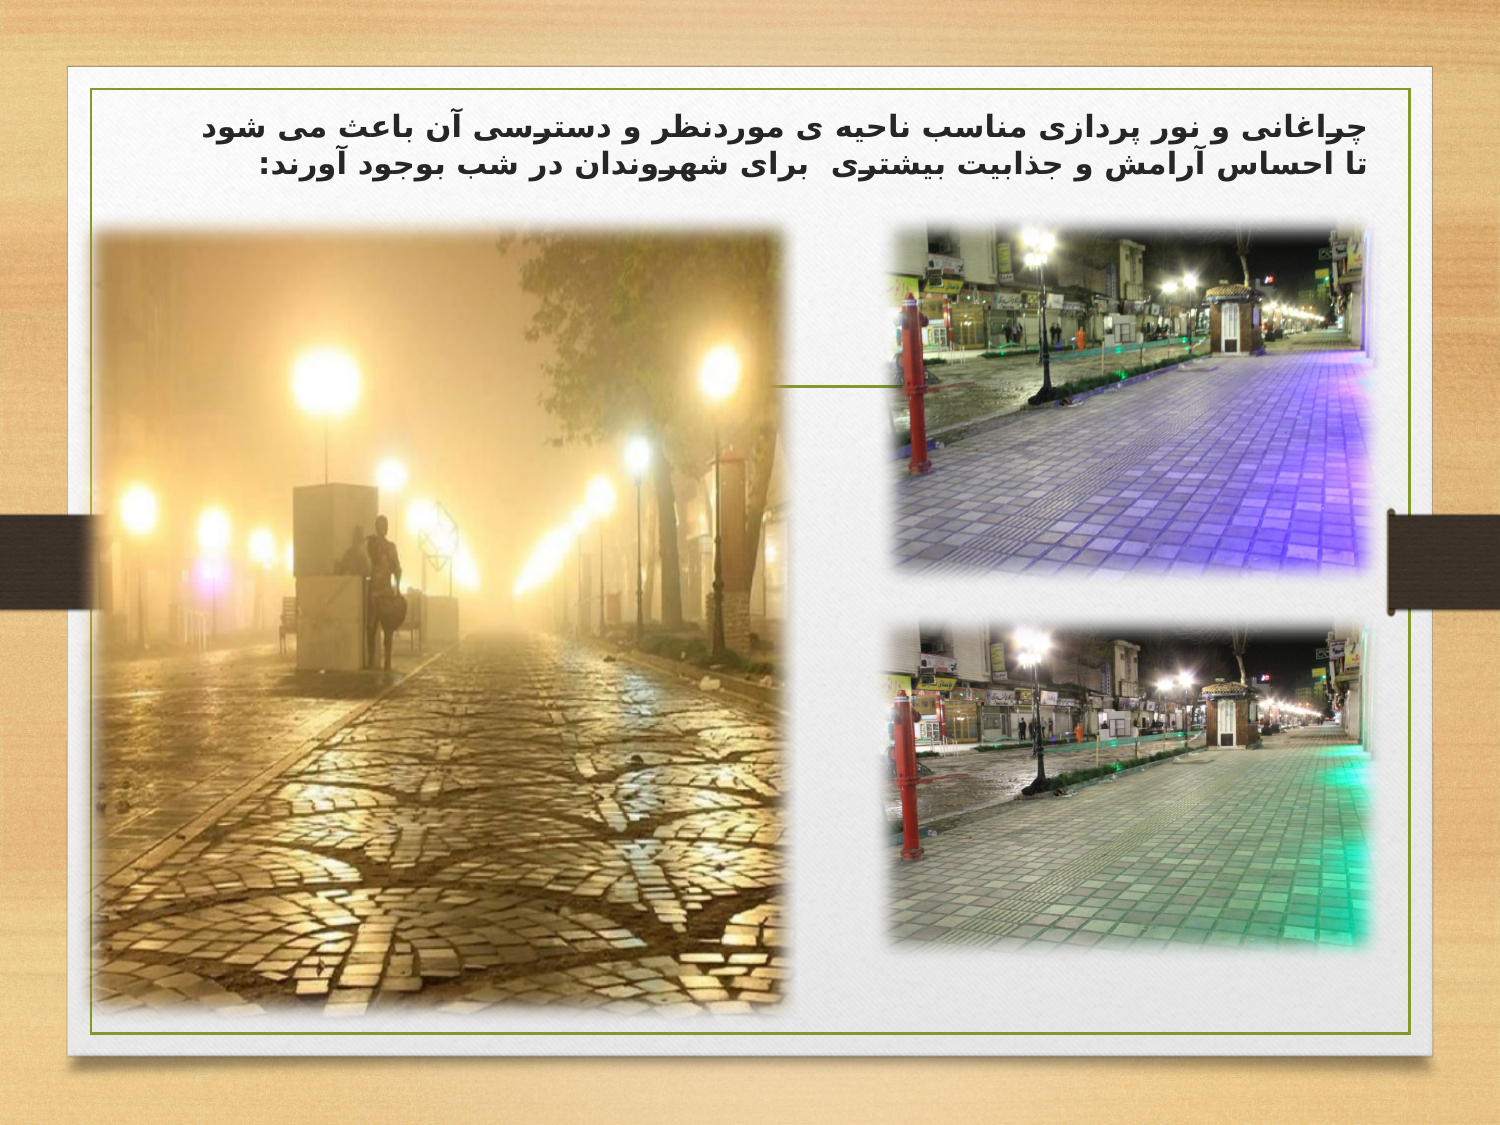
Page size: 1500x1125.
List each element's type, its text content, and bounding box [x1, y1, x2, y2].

picture [0, 0, 1500, 1125]
title چراغانی و نور پردازی مناسب ناحیه ی موردنظر و دسترسی آن باعث می شود تا احساس آرامش و جذابیت بیشتری برای شهروندان در شب بوجود آورند: [158, 50, 1384, 200]
